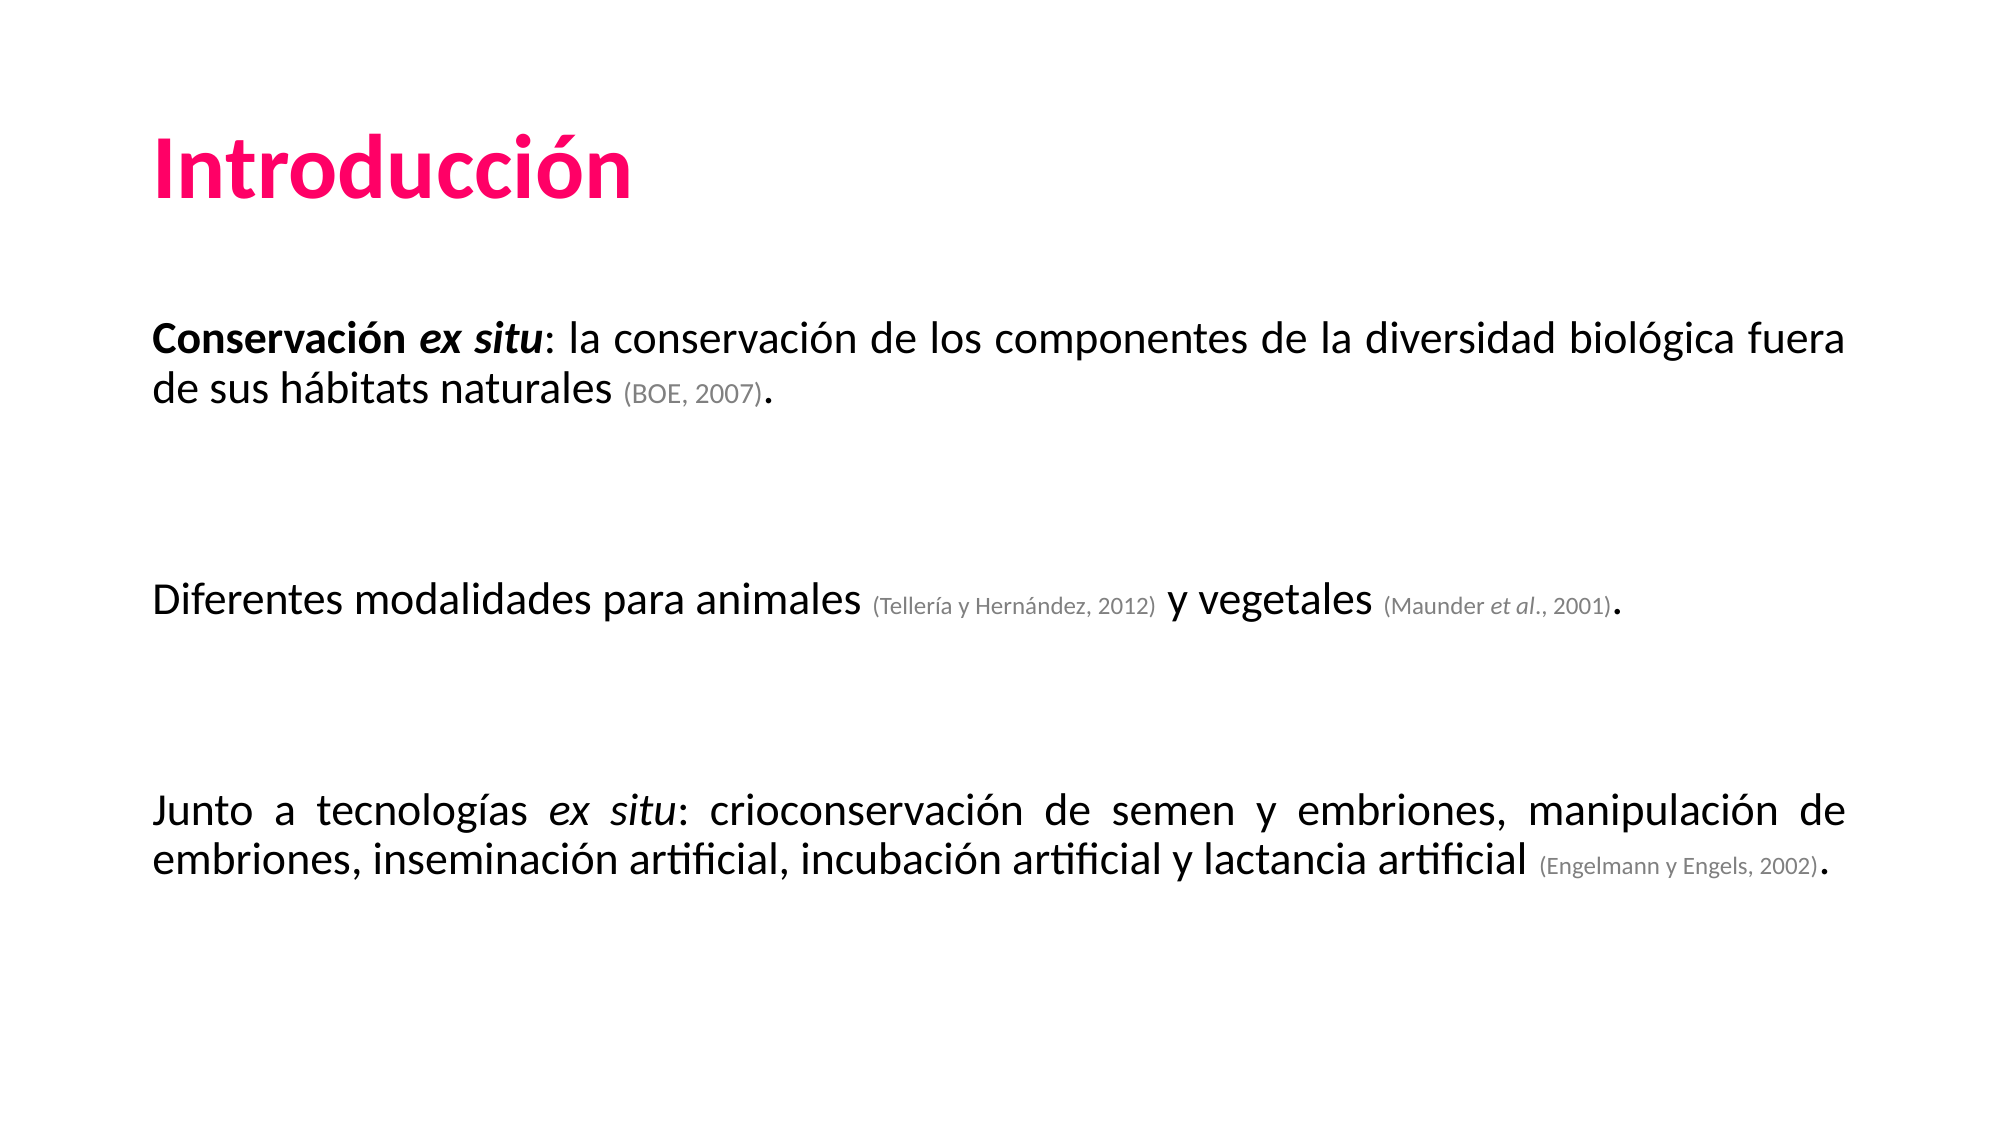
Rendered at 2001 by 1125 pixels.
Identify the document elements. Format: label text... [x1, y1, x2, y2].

title Introducción [137, 59, 1863, 278]
list Conservación ex situ: la conservación de los componentes de la diversidad biológica fuera de sus hábitats naturales (BOE, 2007). Diferentes modalidades para animales (Tellería y Hernández, 2012) y vegetales (Maunder et al., 2001). Junto a tecnologías ex situ: crioconservación de semen y embriones, manipulación de embriones, inseminación artificial, incubación artificial y lactancia artificial (Engelmann y Engels, 2002). [137, 299, 1863, 1014]
